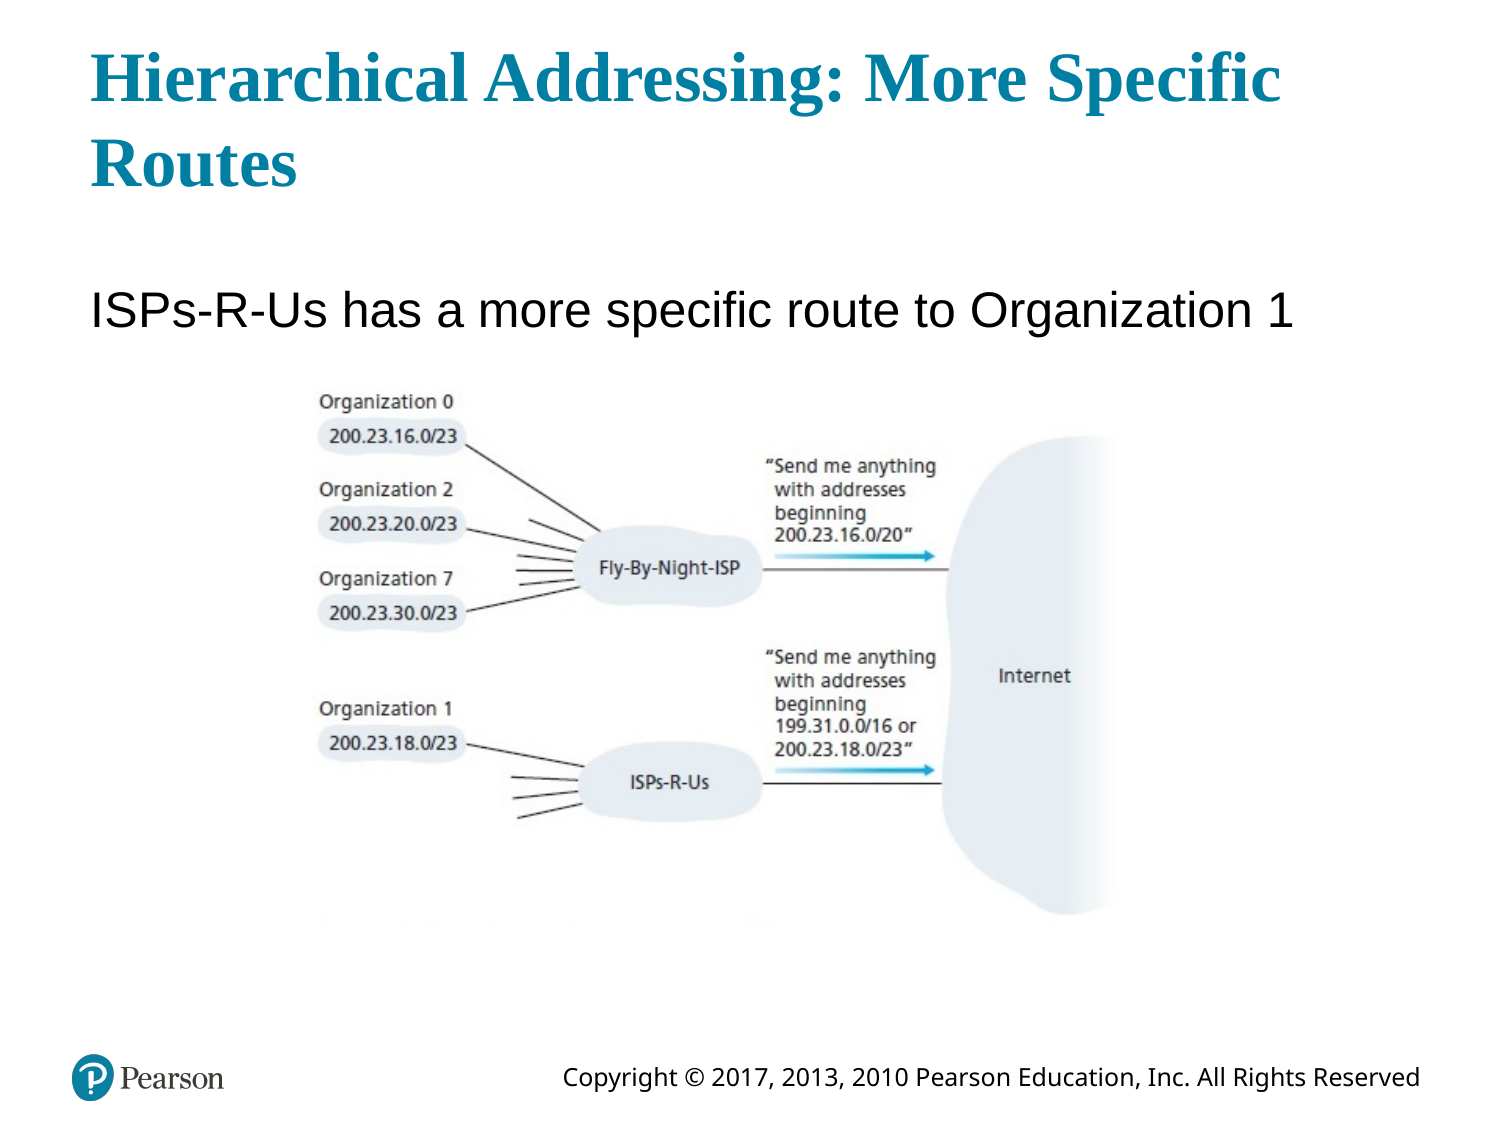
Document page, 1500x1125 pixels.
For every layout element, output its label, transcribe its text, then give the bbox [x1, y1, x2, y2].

title Hierarchical Addressing: More Specific Routes [75, 35, 1425, 216]
picture [313, 390, 1124, 924]
picture [98, 1054, 224, 1101]
picture [80, 1063, 106, 1088]
picture [72, 1054, 88, 1070]
list I S P s-R-U s has a more specific route to Organization 1 [75, 262, 1425, 344]
picture [72, 1087, 83, 1101]
